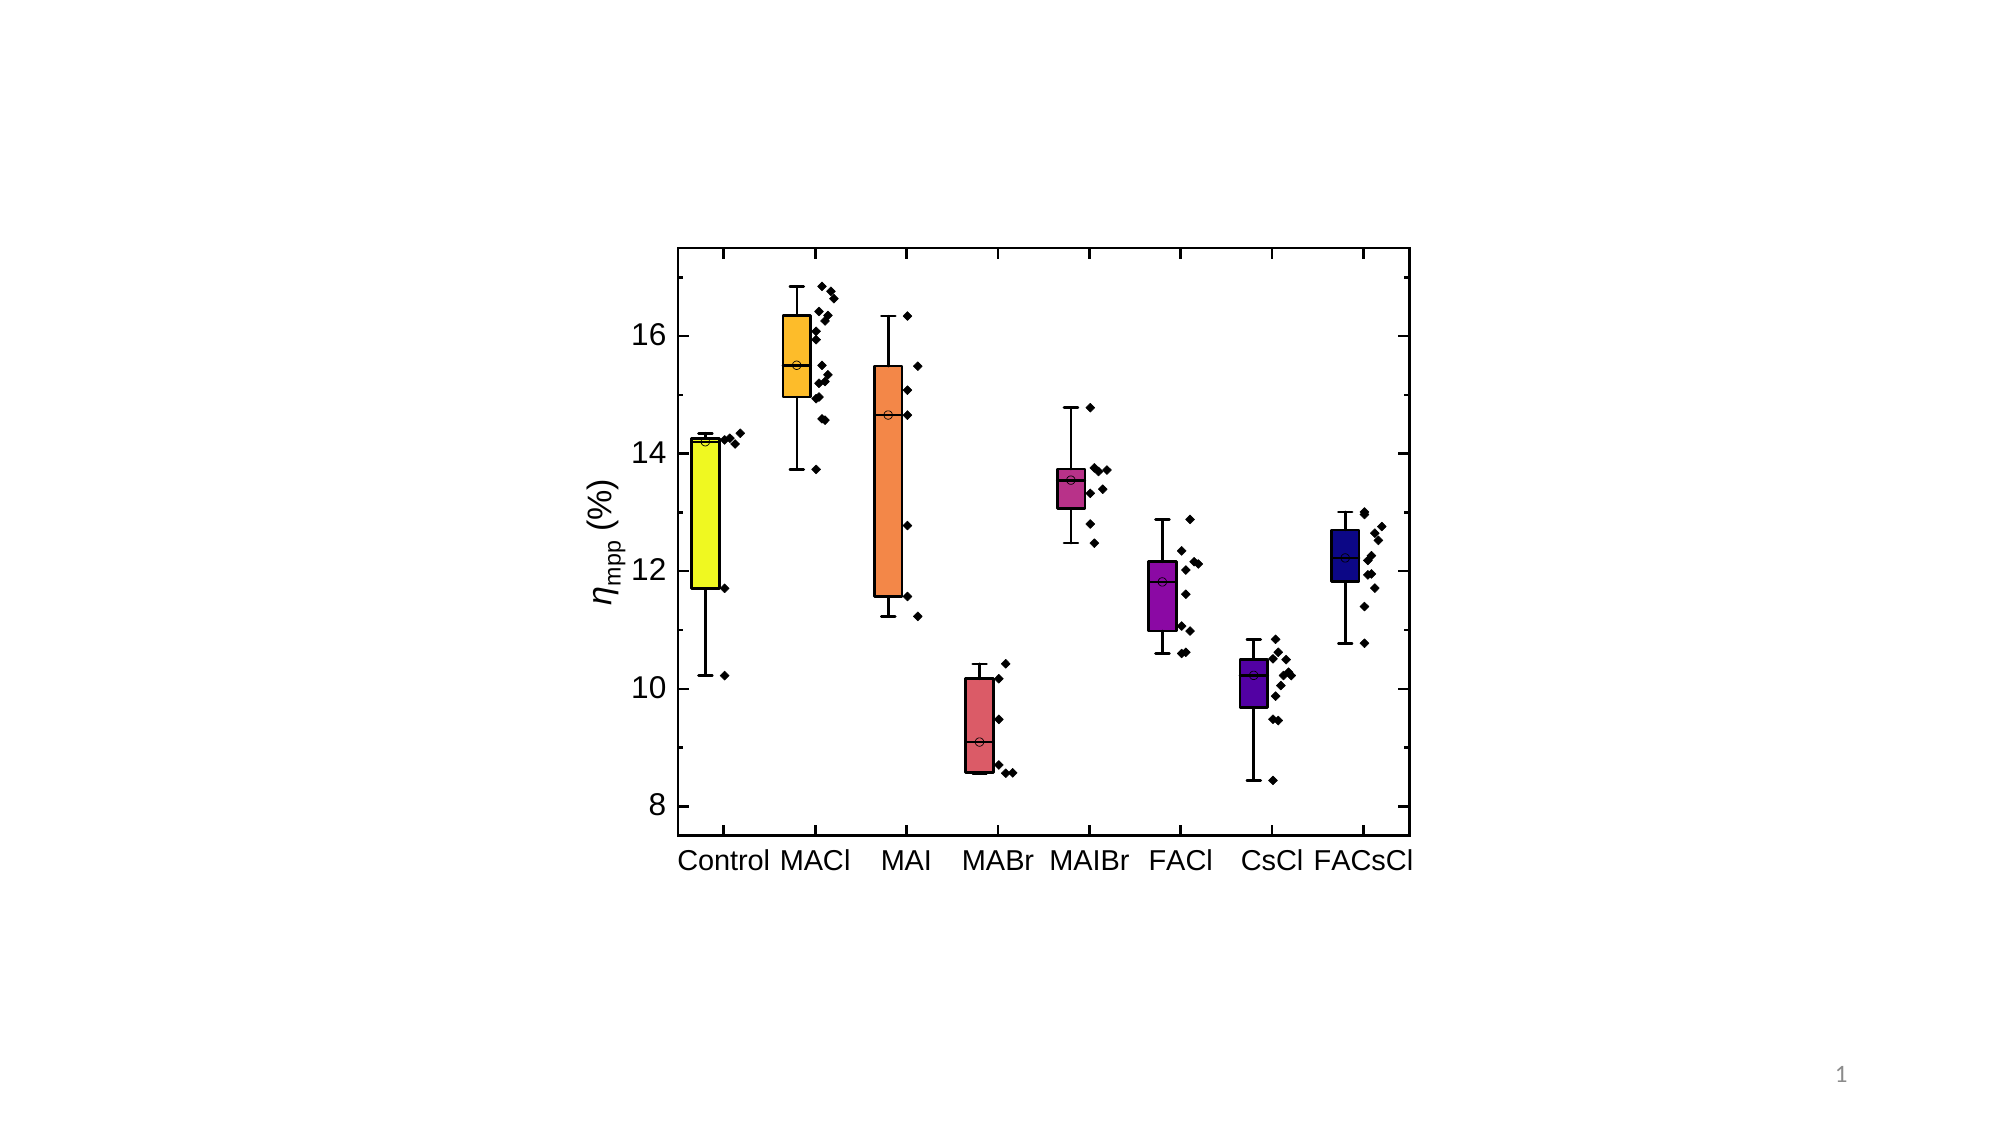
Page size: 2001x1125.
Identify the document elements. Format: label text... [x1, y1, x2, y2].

slide_number 1 [1412, 1042, 1863, 1103]
picture [577, 239, 1423, 886]
